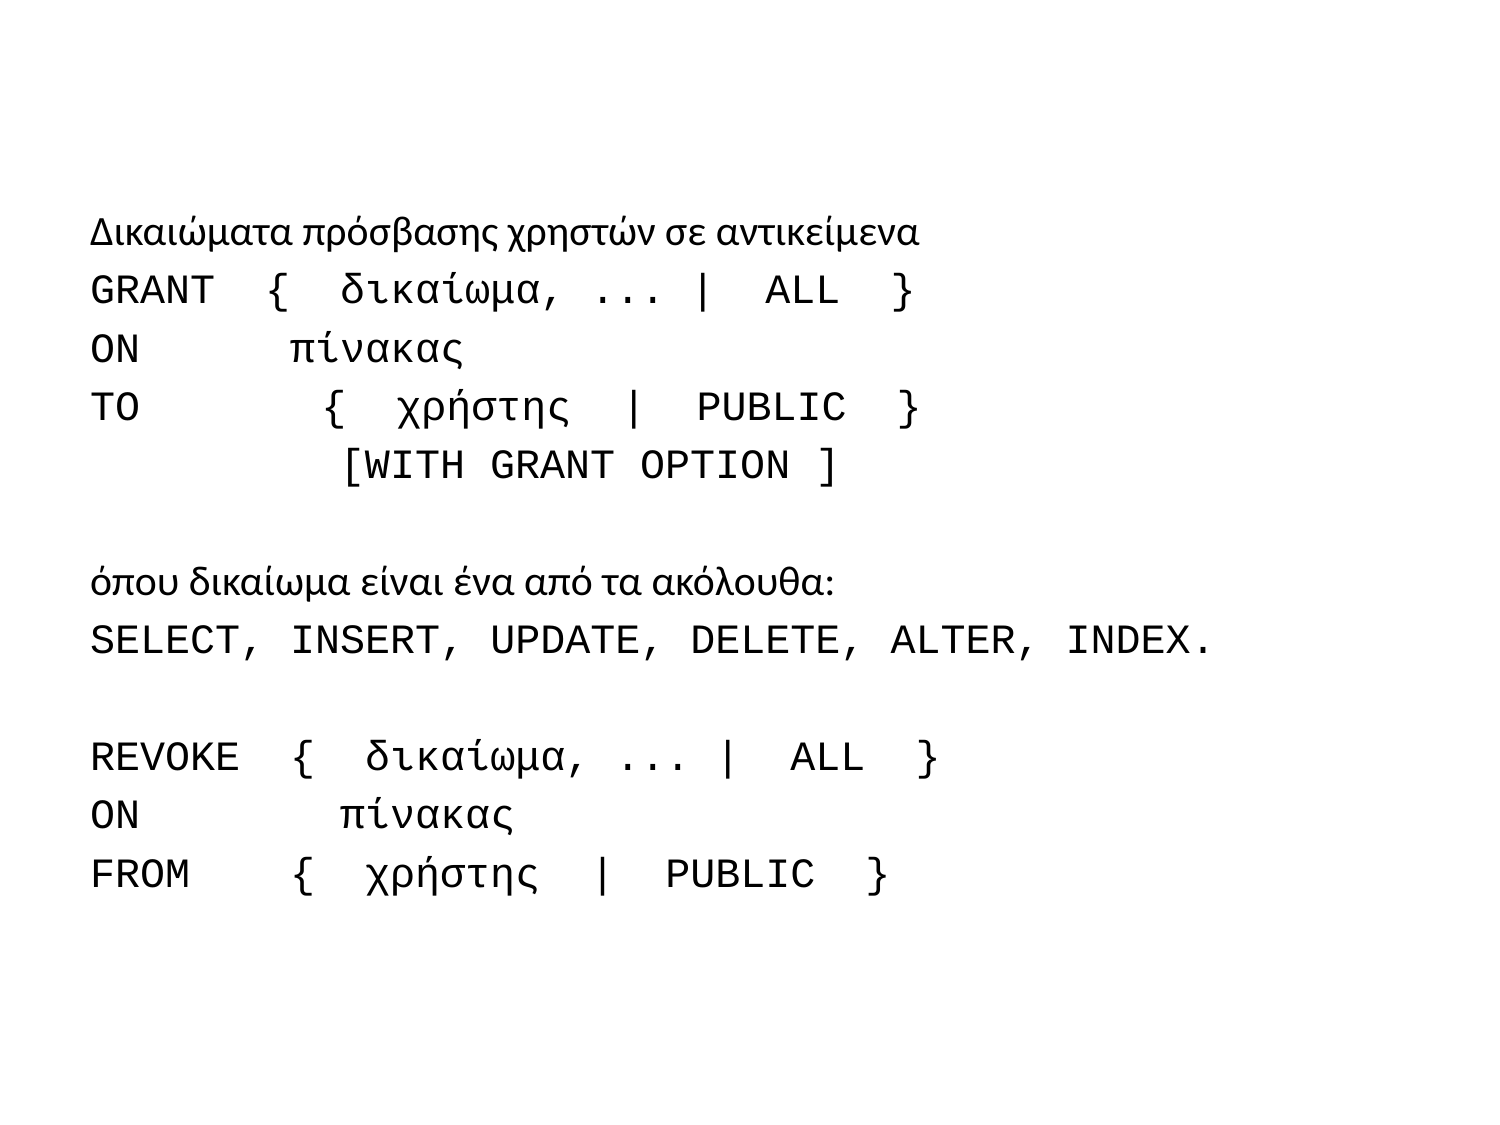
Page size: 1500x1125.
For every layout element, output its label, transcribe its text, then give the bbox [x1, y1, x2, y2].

list Δικαιώματα πρόσβασης χρηστών σε αντικείμενα GRANT { δικαίωμα, ... | ALL } ON πίνακας ΤΟ { χρήστης | PUBLIC } [WITH GRANT OPTION ] όπου δικαίωμα είναι ένα από τα ακόλουθα: SELECT, INSERT, UPDATE, DELETE, ALTER, INDEX. REVOKE { δικαίωμα, ... | ALL } ON πίνακας FROM { χρήστης | PUBLIC } [75, 196, 1425, 1071]
